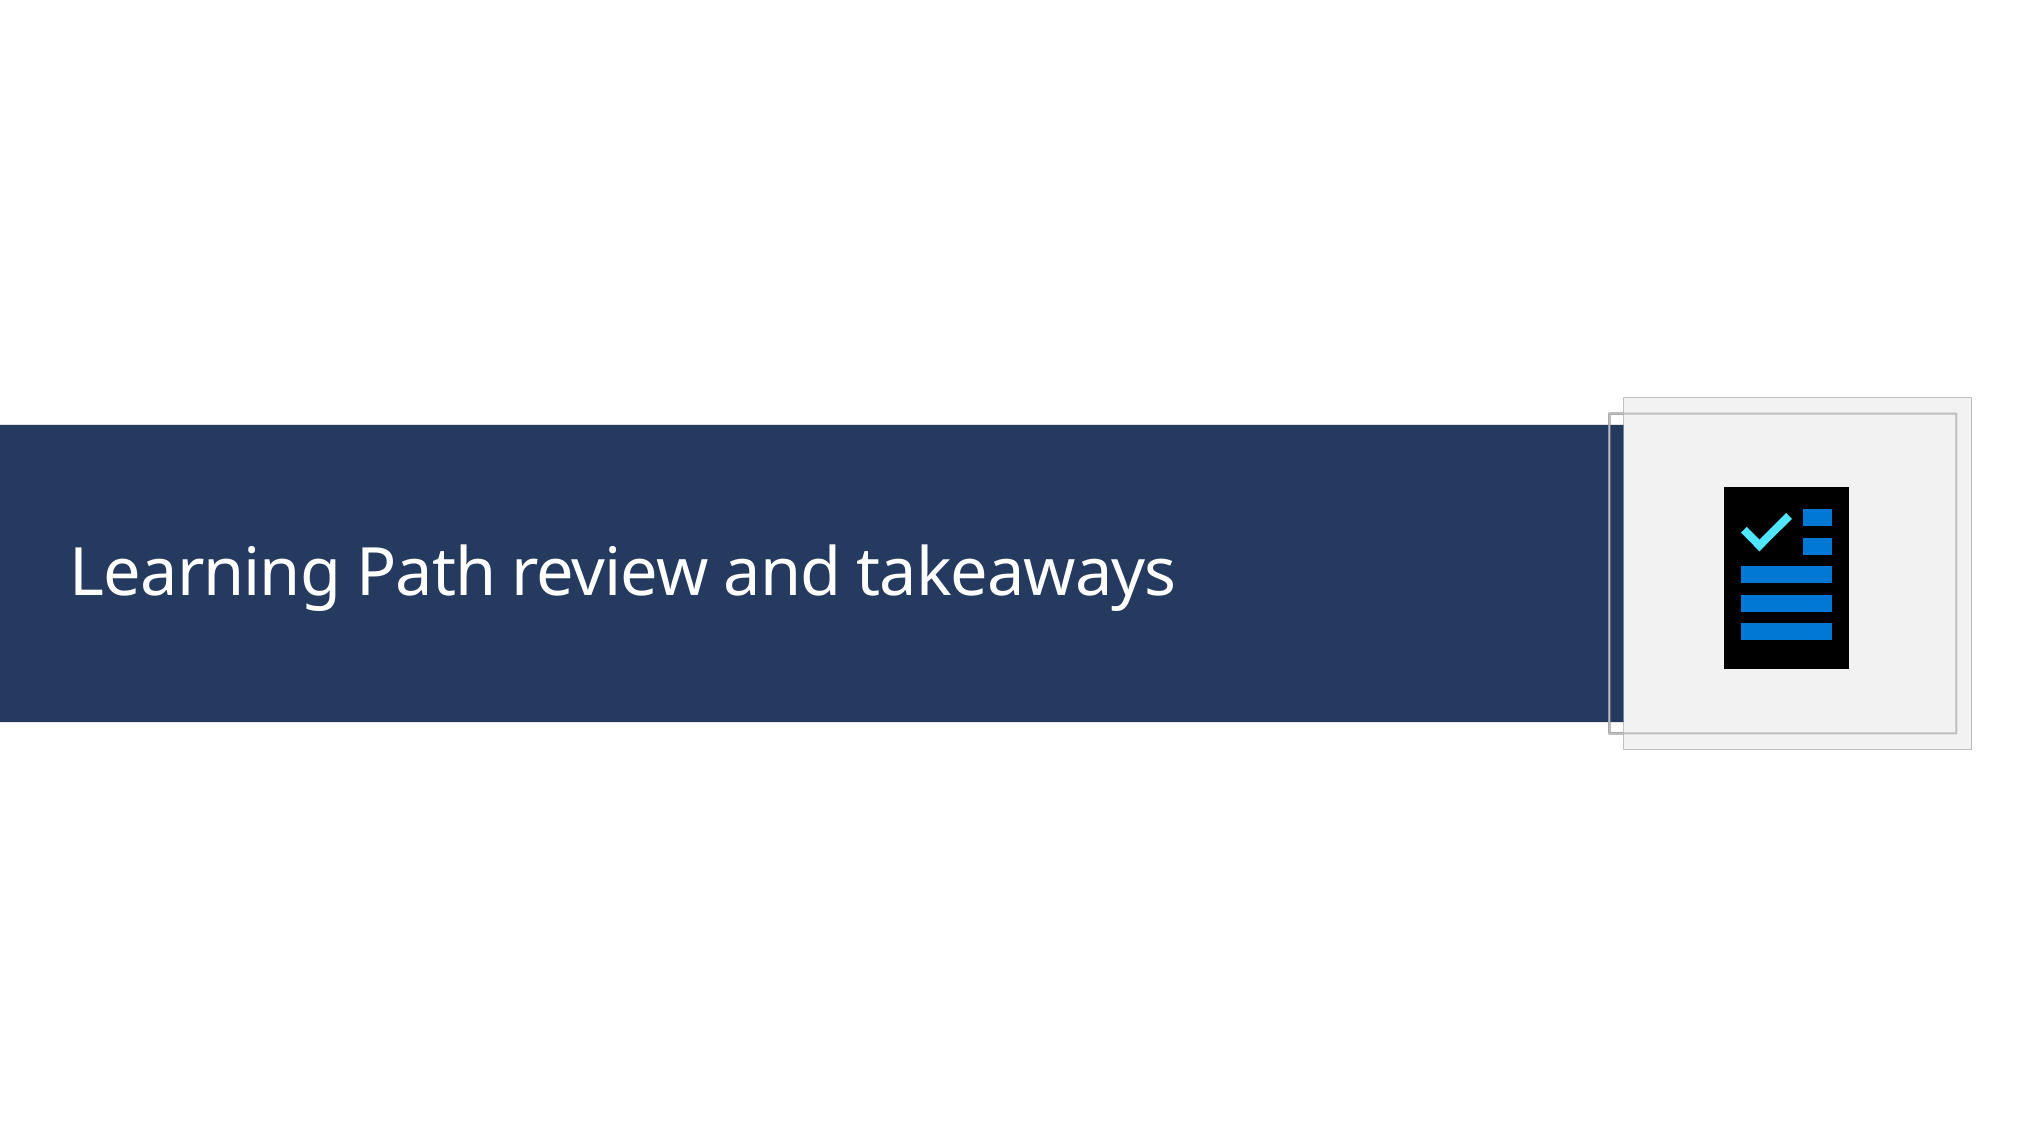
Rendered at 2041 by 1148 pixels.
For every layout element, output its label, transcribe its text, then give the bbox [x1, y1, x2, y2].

picture [0, 0, 2041, 1148]
title Learning Path review and takeaways [70, 537, 1586, 610]
